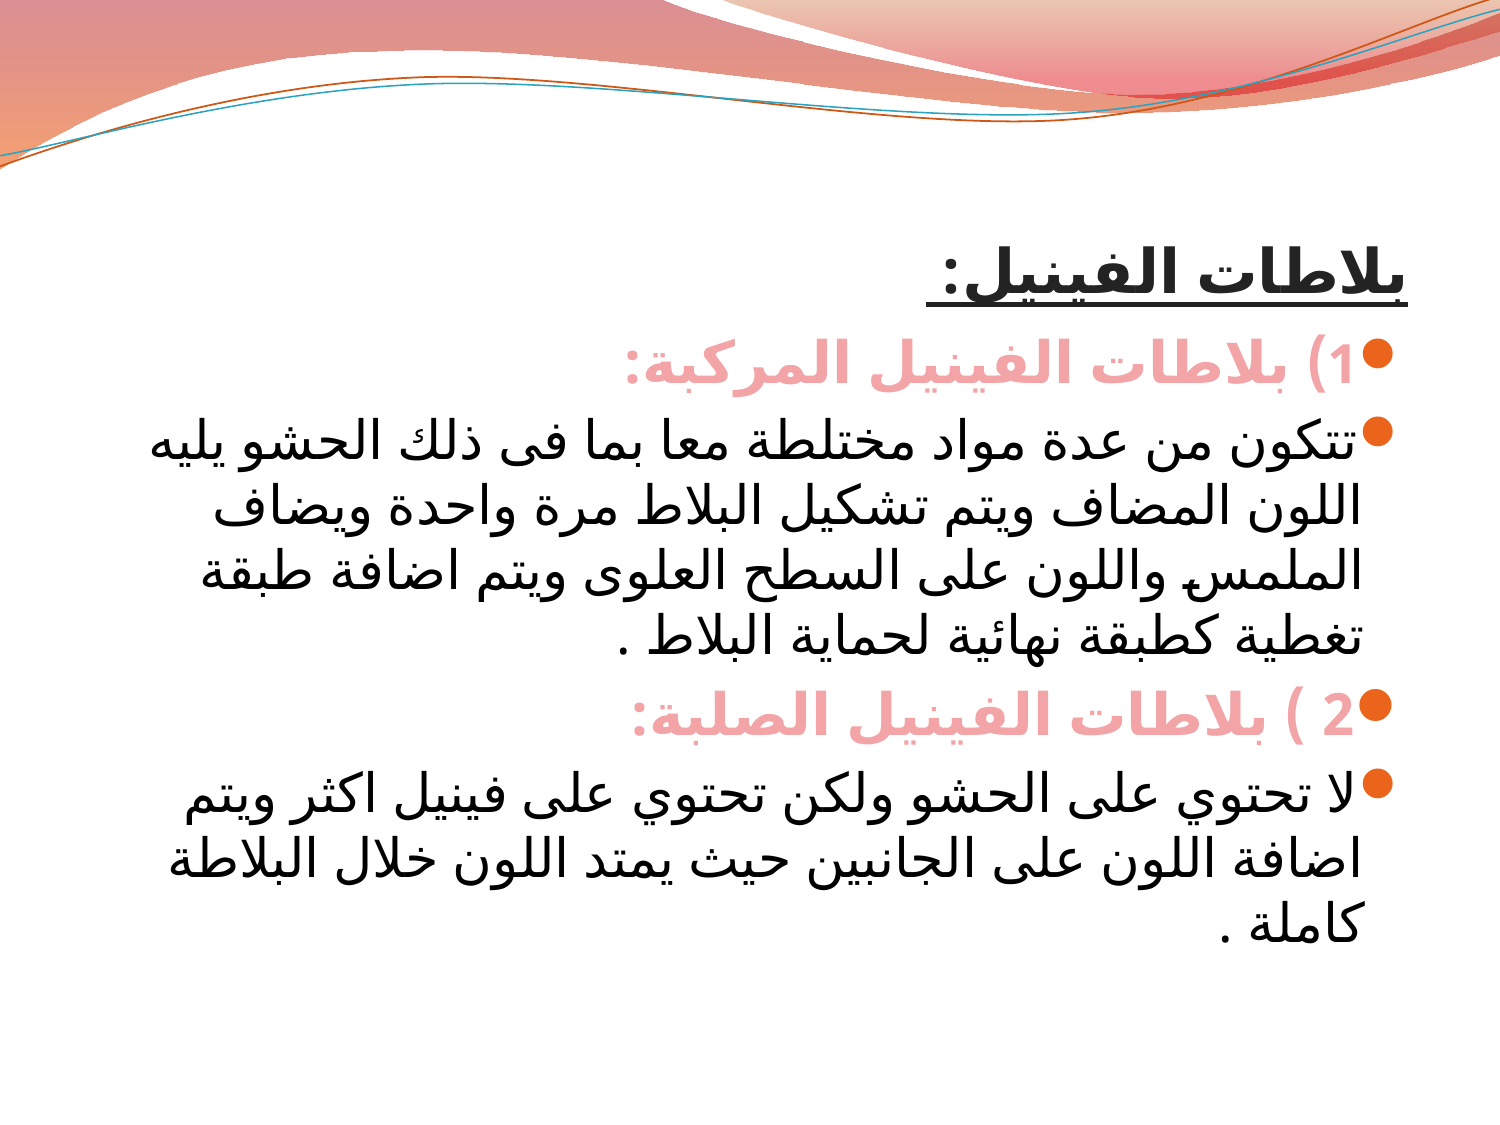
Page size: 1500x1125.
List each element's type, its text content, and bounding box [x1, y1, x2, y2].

title بلاطات الفينيل: [58, 140, 1409, 307]
list 1) بلاطات الفينيل المركبة: تتكون من عدة مواد مختلطة معا بما فى ذلك الحشو يليه اللون المضاف ويتم تشكيل البلاط مرة واحدة ويضاف الملمس واللون على السطح العلوى ويتم اضافة طبقة تغطية كطبقة نهائية لحماية البلاط . 2 ) بلاطات الفينيل الصلبة: لا تحتوي على الحشو ولكن تحتوي على فينيل اكثر ويتم اضافة اللون على الجانبين حيث يمتد اللون خلال البلاطة كاملة . [75, 317, 1425, 1038]
